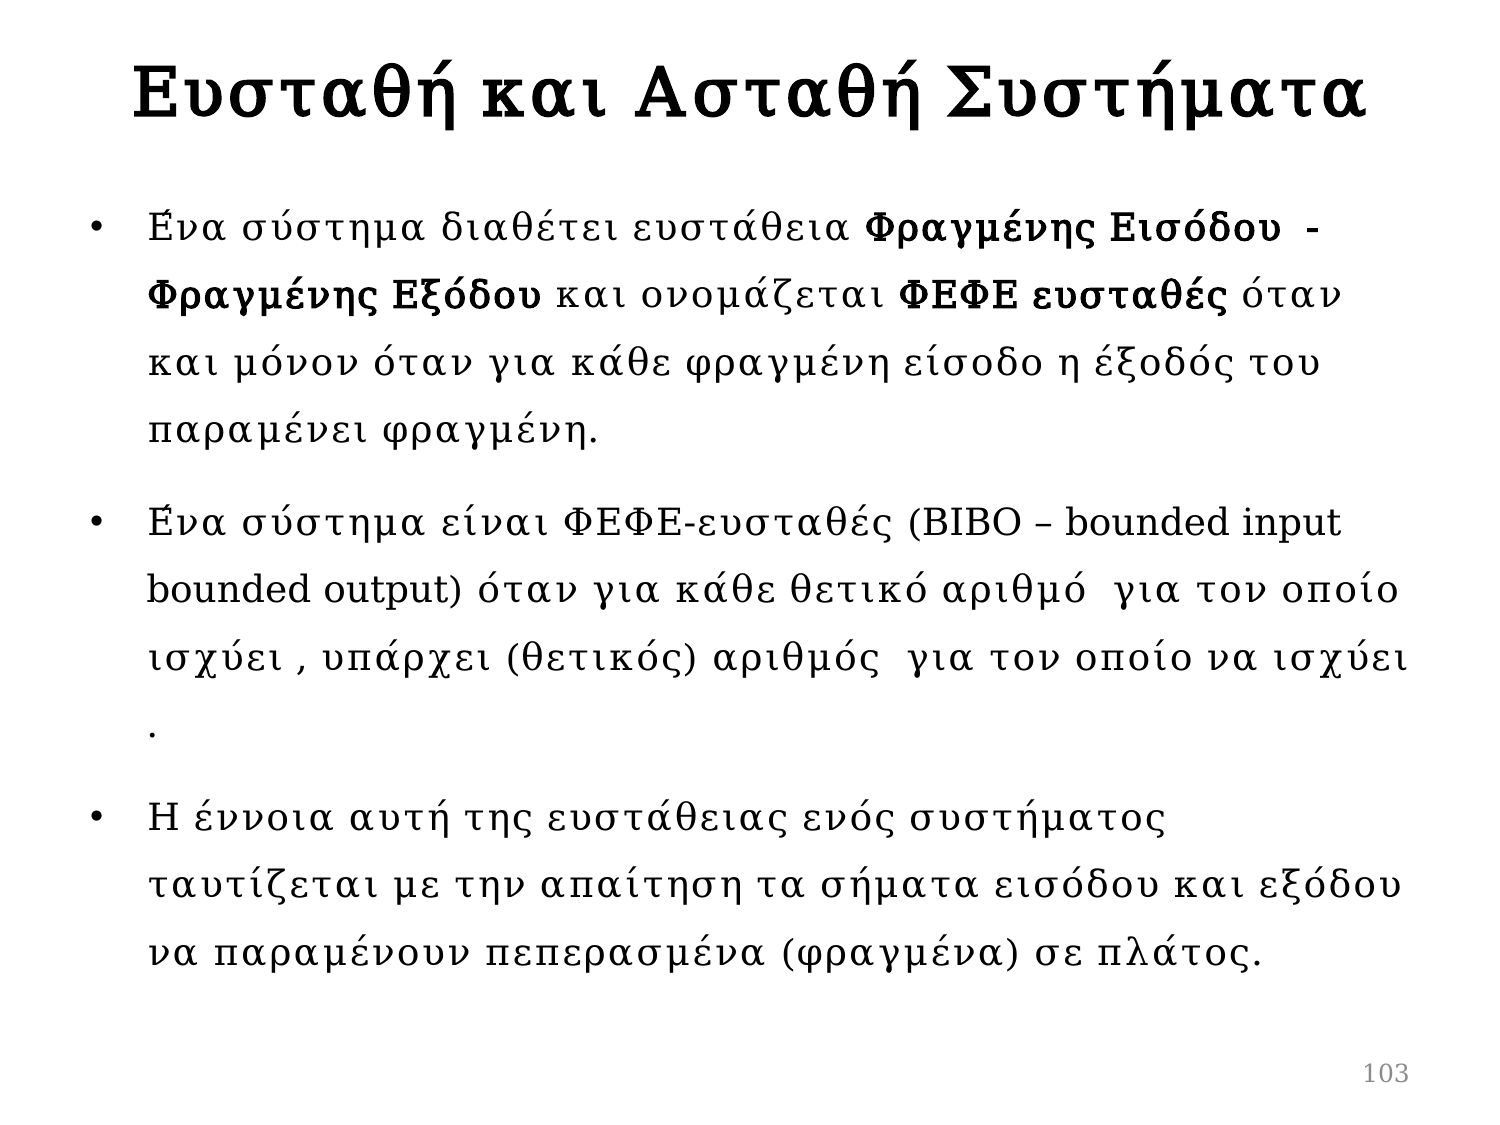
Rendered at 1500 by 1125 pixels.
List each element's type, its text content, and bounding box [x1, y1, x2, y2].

slide_number 103 [1222, 1042, 1425, 1103]
title Ευσταθή και Ασταθή Συστήματα [75, 19, 1425, 159]
